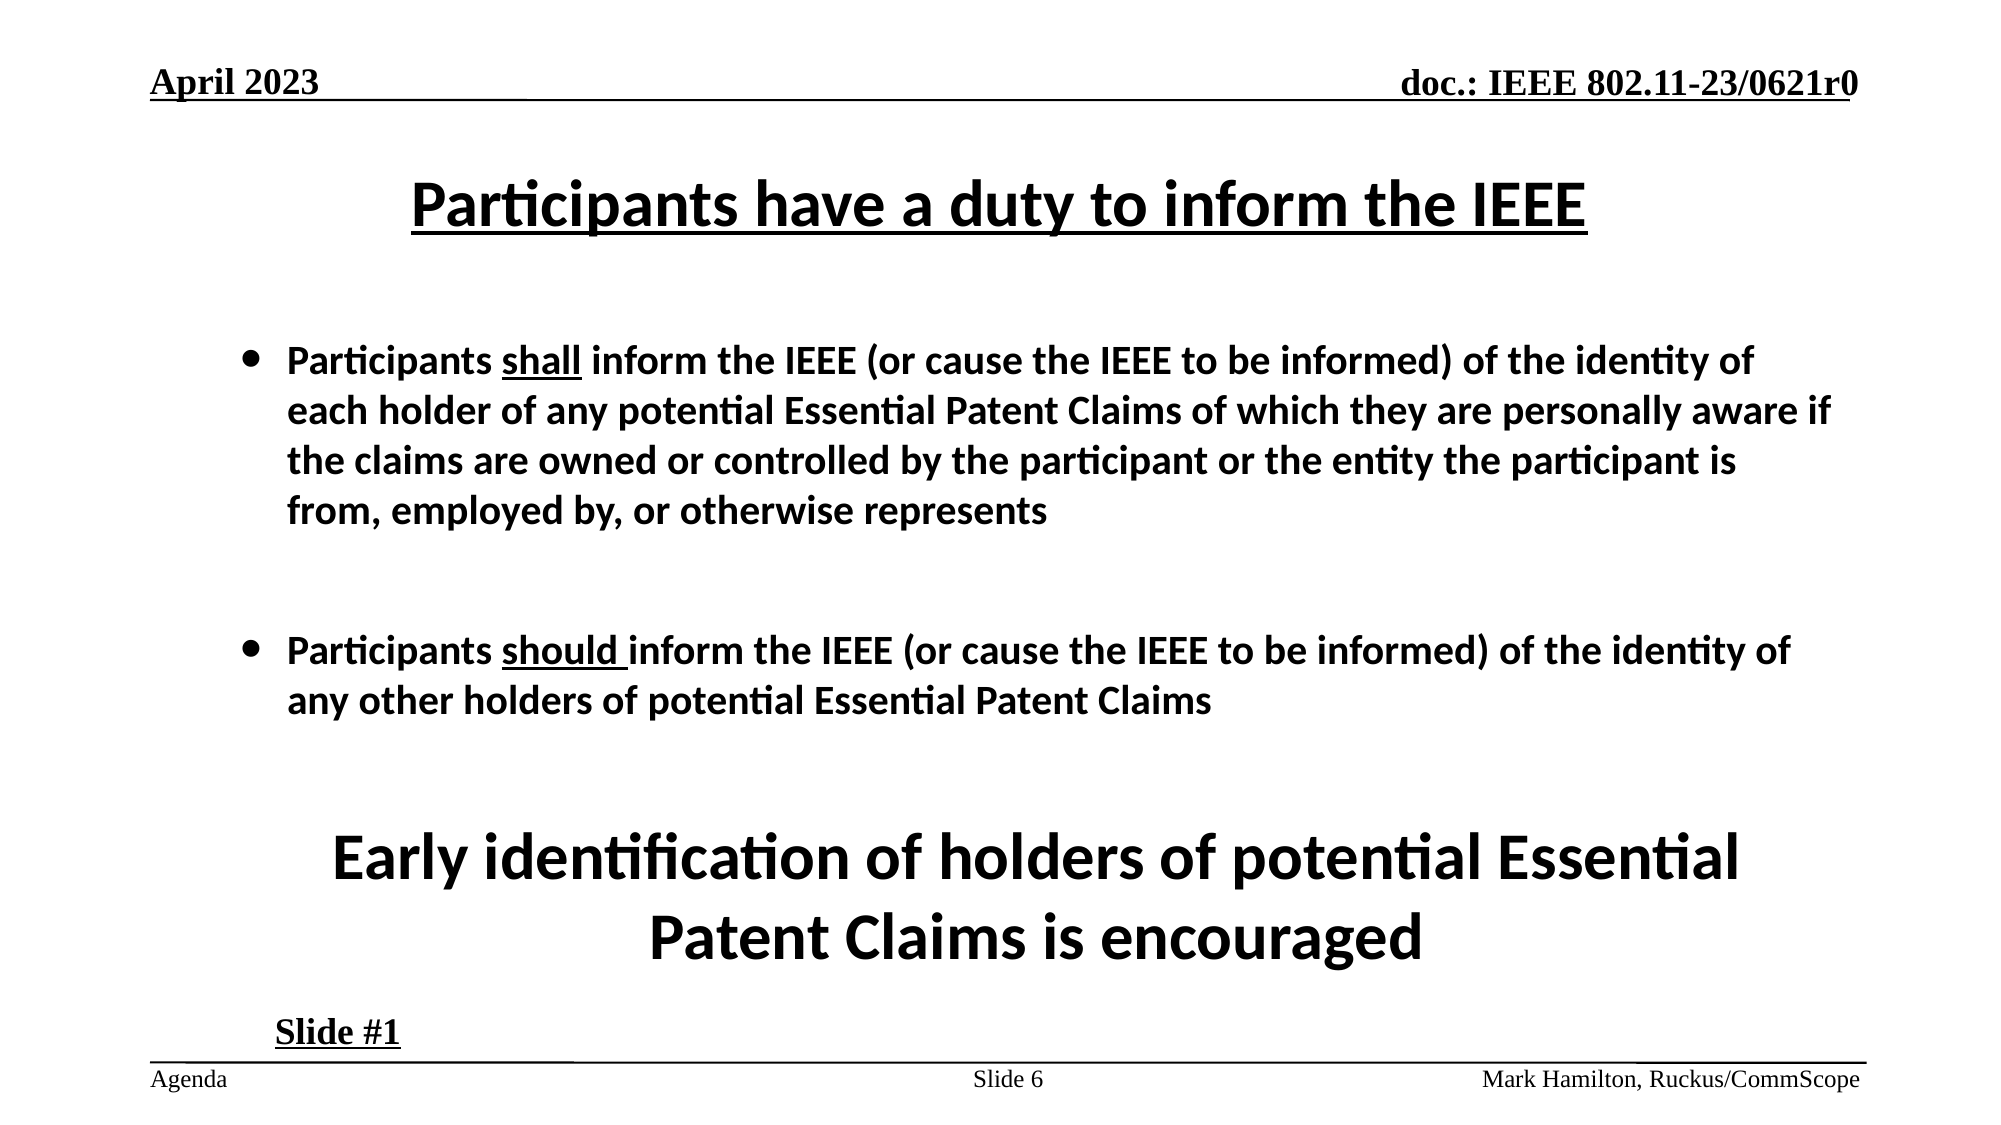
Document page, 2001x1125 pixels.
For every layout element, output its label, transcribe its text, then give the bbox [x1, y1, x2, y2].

text_box Slide #1 [260, 999, 417, 1060]
title Participants have a duty to inform the IEEE [149, 112, 1850, 288]
list Participants shall inform the IEEE (or cause the IEEE to be informed) of the identity of each holder of any potential Essential Patent Claims of which they are personally aware if the claims are owned or controlled by the participant or the entity the participant is from, employed by, or otherwise represents Participants should inform the IEEE (or cause the IEEE to be informed) of the identity of any other holders of potential Essential Patent Claims Early identification of holders of potential Essential Patent Claims is encouraged [149, 324, 1850, 1000]
slide_number Slide 6 [950, 1061, 1067, 1123]
